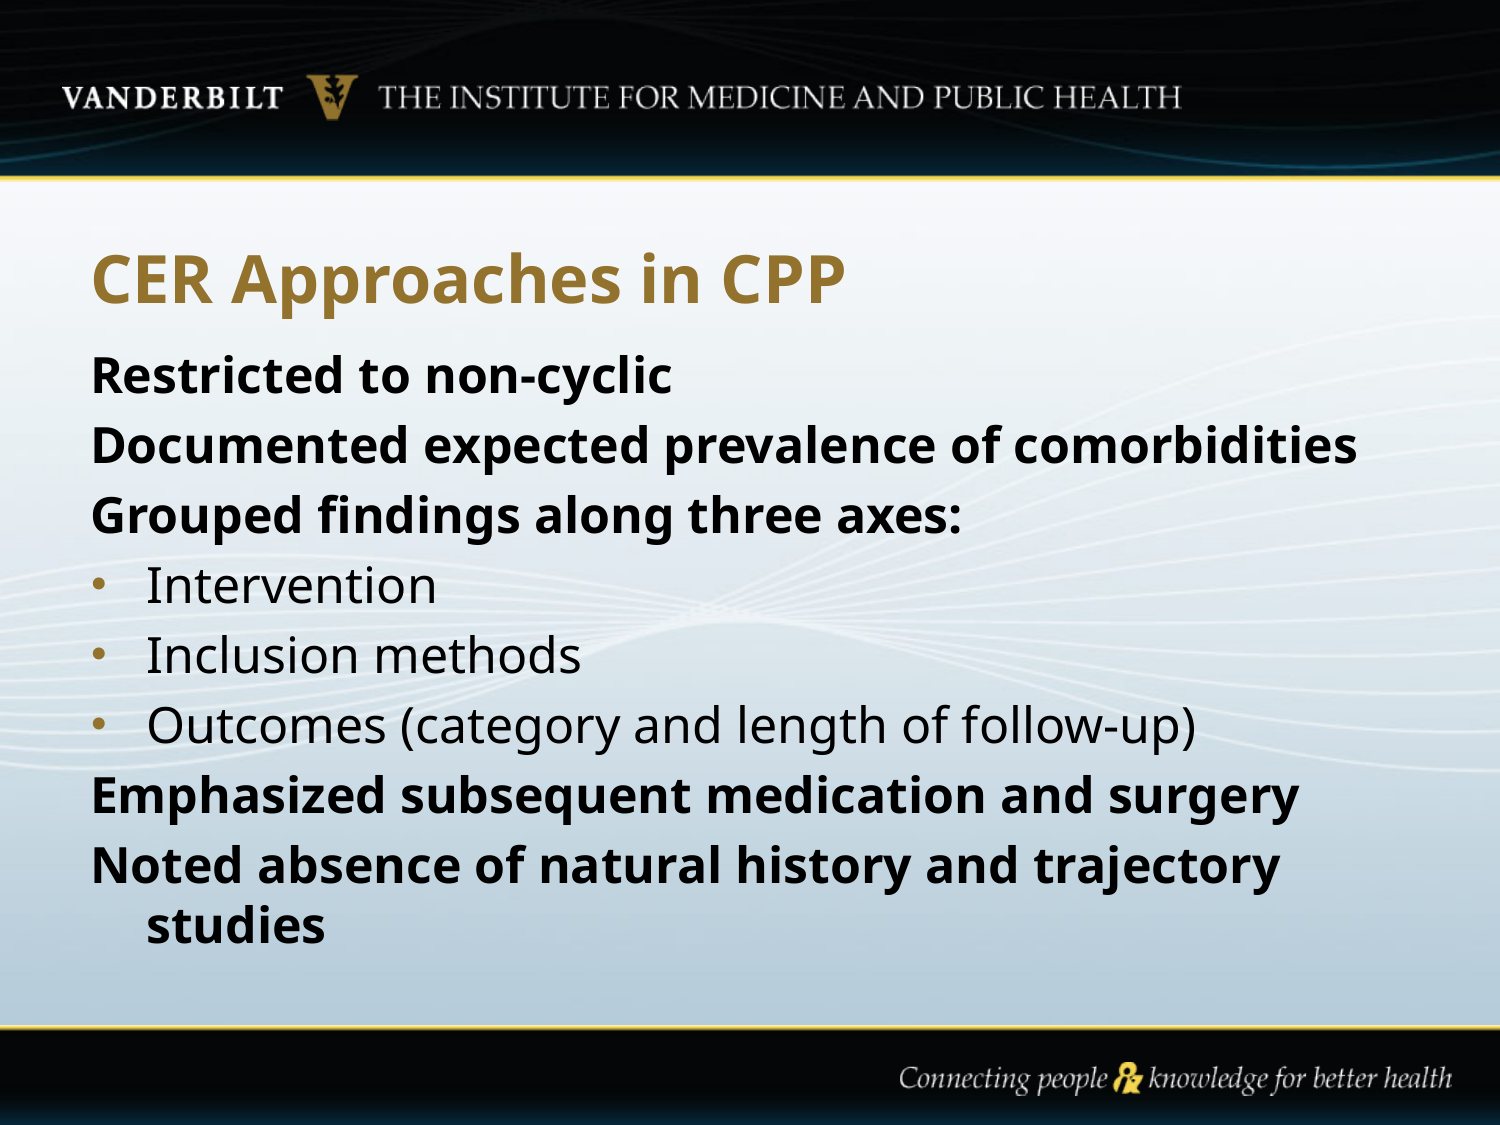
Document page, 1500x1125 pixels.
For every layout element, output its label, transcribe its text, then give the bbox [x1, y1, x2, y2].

list Restricted to non-cyclic Documented expected prevalence of comorbidities Grouped findings along three axes: Intervention Inclusion methods Outcomes (category and length of follow-up) Emphasized subsequent medication and surgery Noted absence of natural history and trajectory studies [74, 335, 1463, 974]
title CER Approaches in CPP [74, 226, 1451, 327]
picture [0, 0, 1500, 1125]
